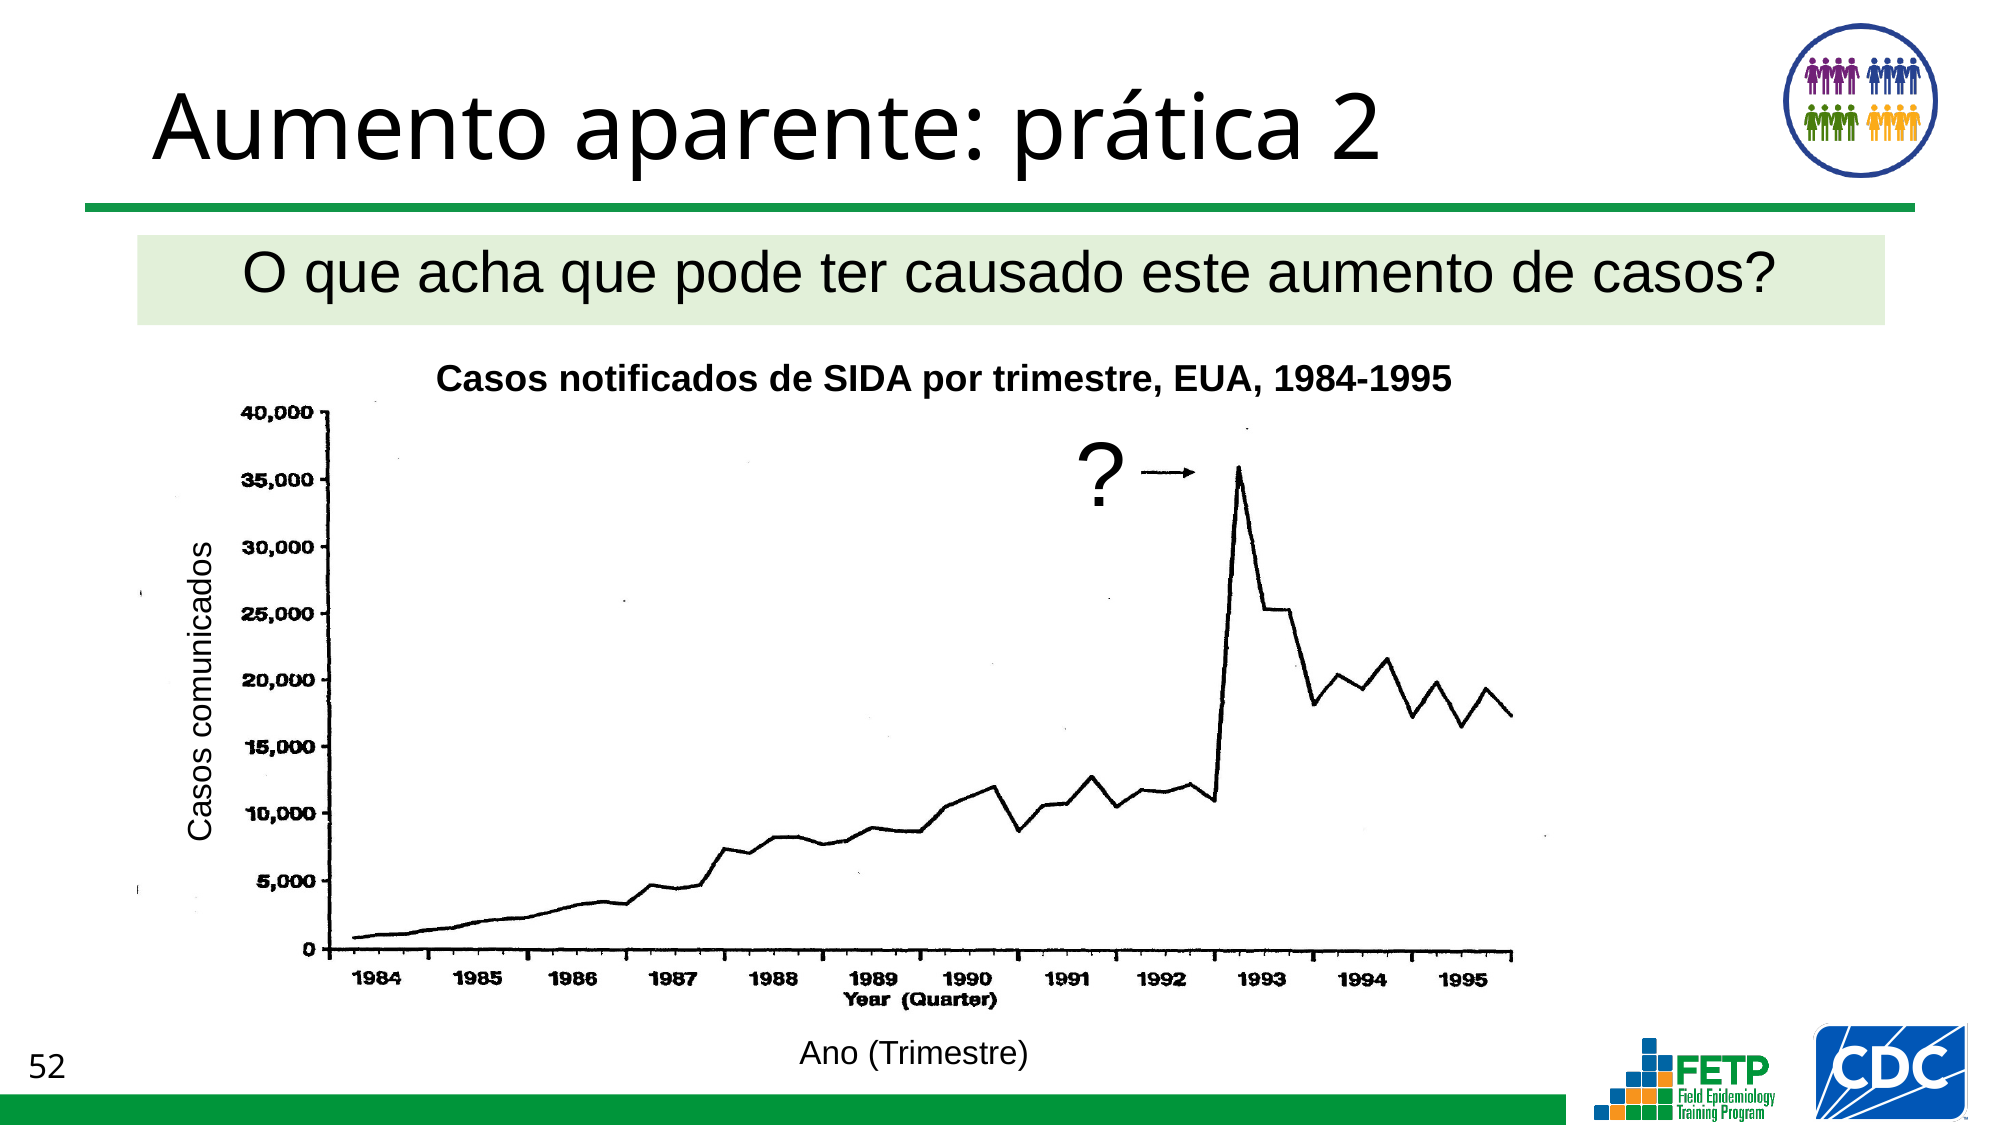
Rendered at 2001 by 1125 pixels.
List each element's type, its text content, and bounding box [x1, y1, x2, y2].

picture [137, 376, 1775, 1122]
title Aumento aparente: prática 2 [137, 73, 1738, 205]
text_box Casos notificados de SIDA por trimestre, EUA, 1984-1995 [416, 346, 1472, 376]
picture [1813, 1023, 1968, 1122]
text_box O que acha que pode ter causado este aumento de casos? [137, 235, 1885, 326]
picture [1783, 23, 1938, 178]
text_box Ano (Trimestre) [770, 1052, 1058, 1079]
